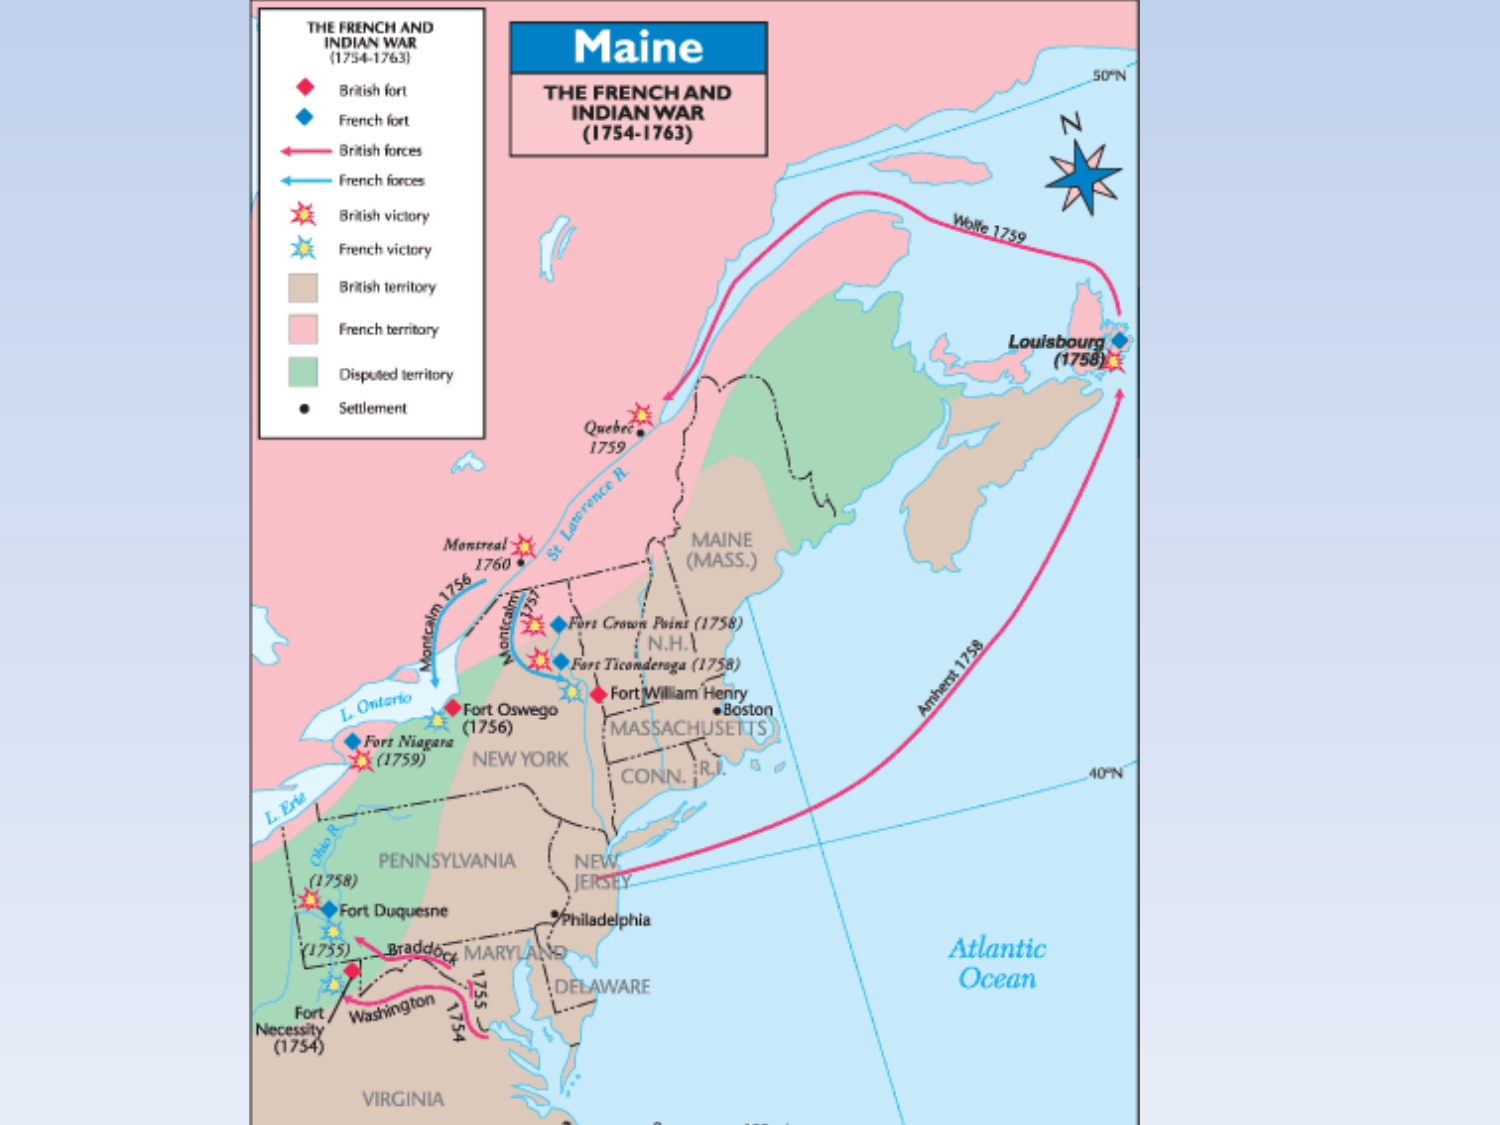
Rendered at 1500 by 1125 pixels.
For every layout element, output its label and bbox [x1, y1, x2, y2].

picture [249, 0, 1140, 1125]
